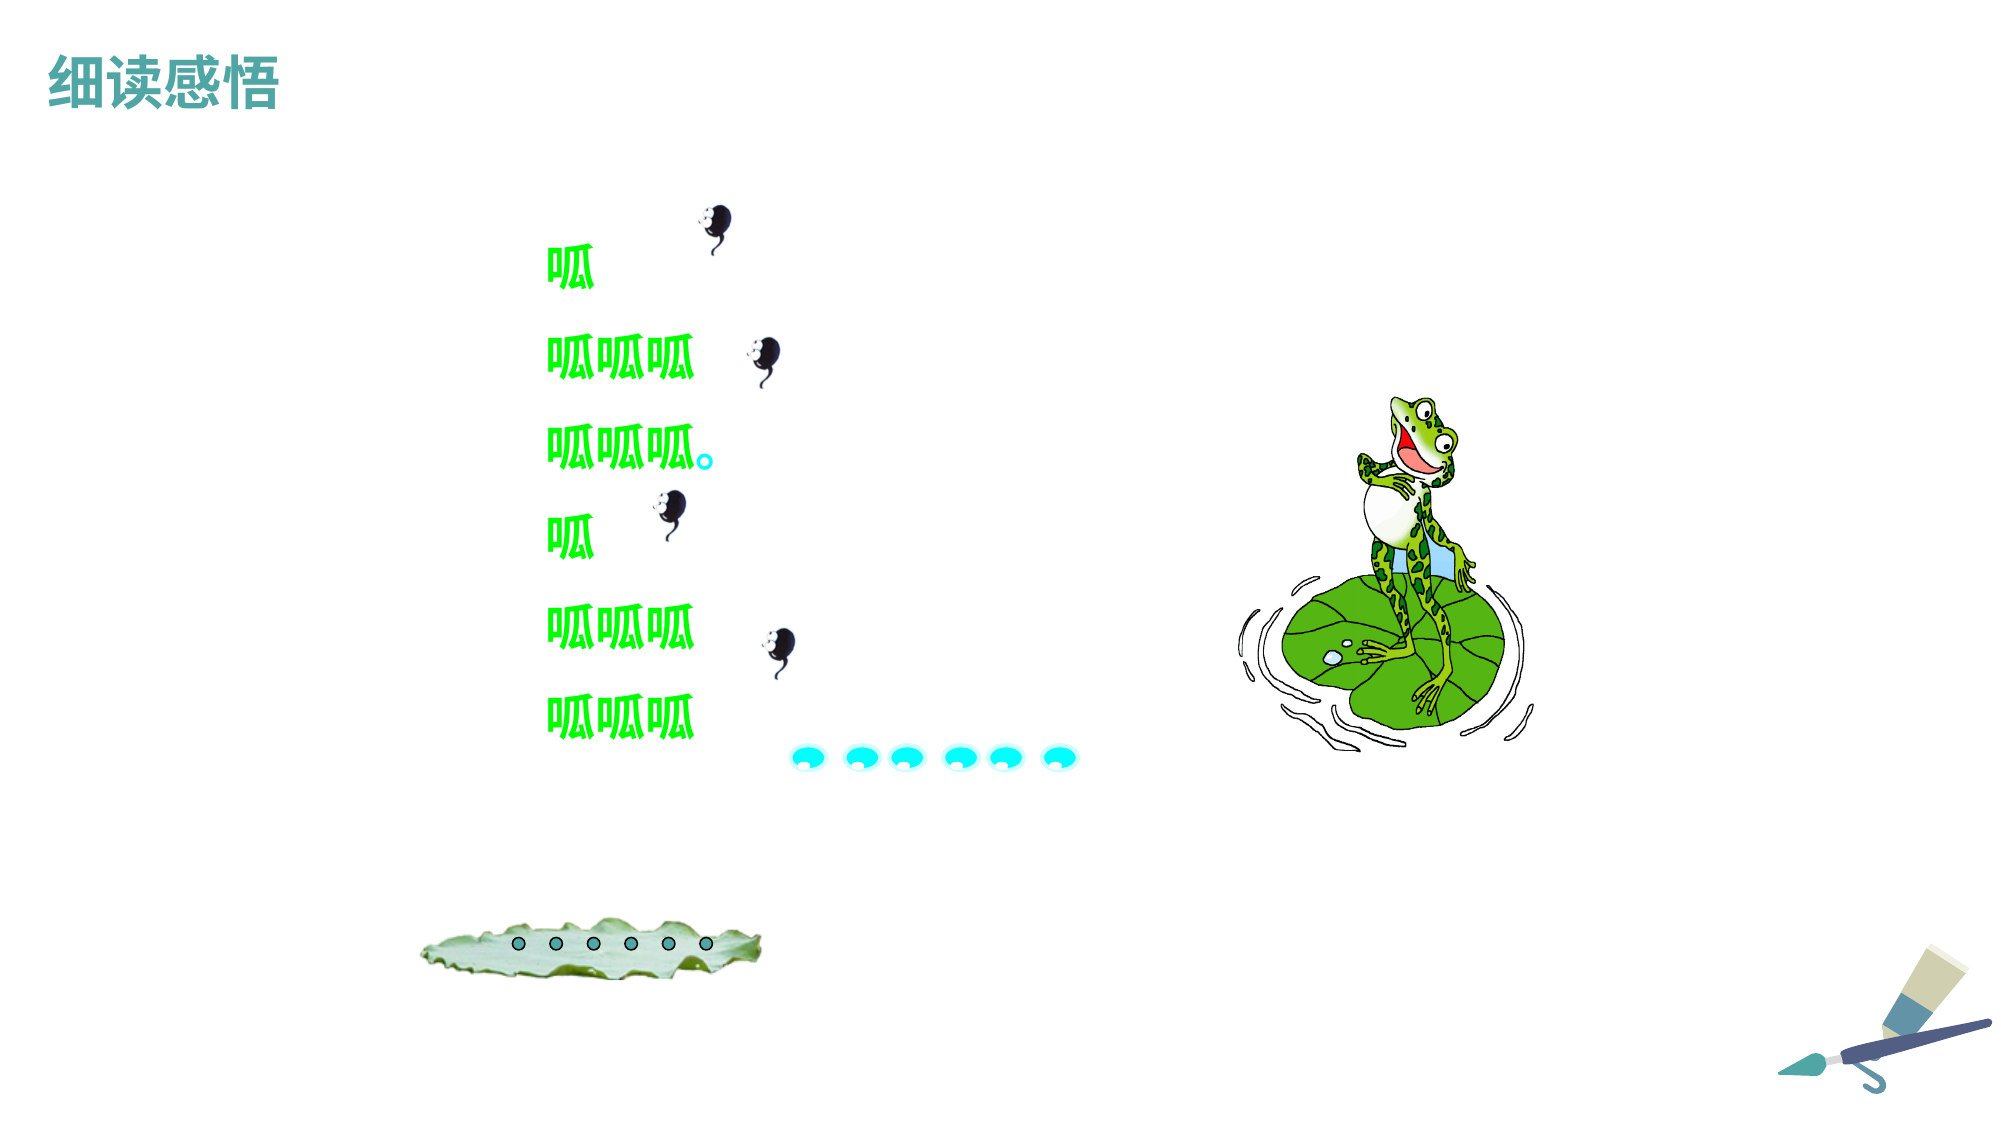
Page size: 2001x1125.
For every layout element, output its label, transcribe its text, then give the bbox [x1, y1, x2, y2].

text_box [1051, 763, 1060, 768]
text_box [943, 745, 980, 771]
text_box [790, 745, 827, 771]
text_box [1041, 745, 1078, 771]
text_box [1811, 945, 1974, 1125]
picture [625, 475, 699, 554]
text_box [997, 763, 1007, 768]
text_box [899, 763, 909, 768]
picture [671, 190, 744, 268]
text_box [853, 763, 863, 768]
text_box [952, 763, 962, 768]
text_box 呱 呱呱呱 呱呱呱。 呱 呱呱呱 呱呱呱 [530, 198, 761, 754]
picture [719, 322, 793, 401]
text_box [844, 745, 881, 771]
picture [387, 899, 791, 1019]
picture [734, 613, 808, 692]
text_box [988, 745, 1025, 771]
text_box [889, 745, 926, 771]
text_box [799, 763, 809, 768]
picture [1206, 386, 1609, 762]
text_box 细读感悟 [32, 38, 296, 124]
